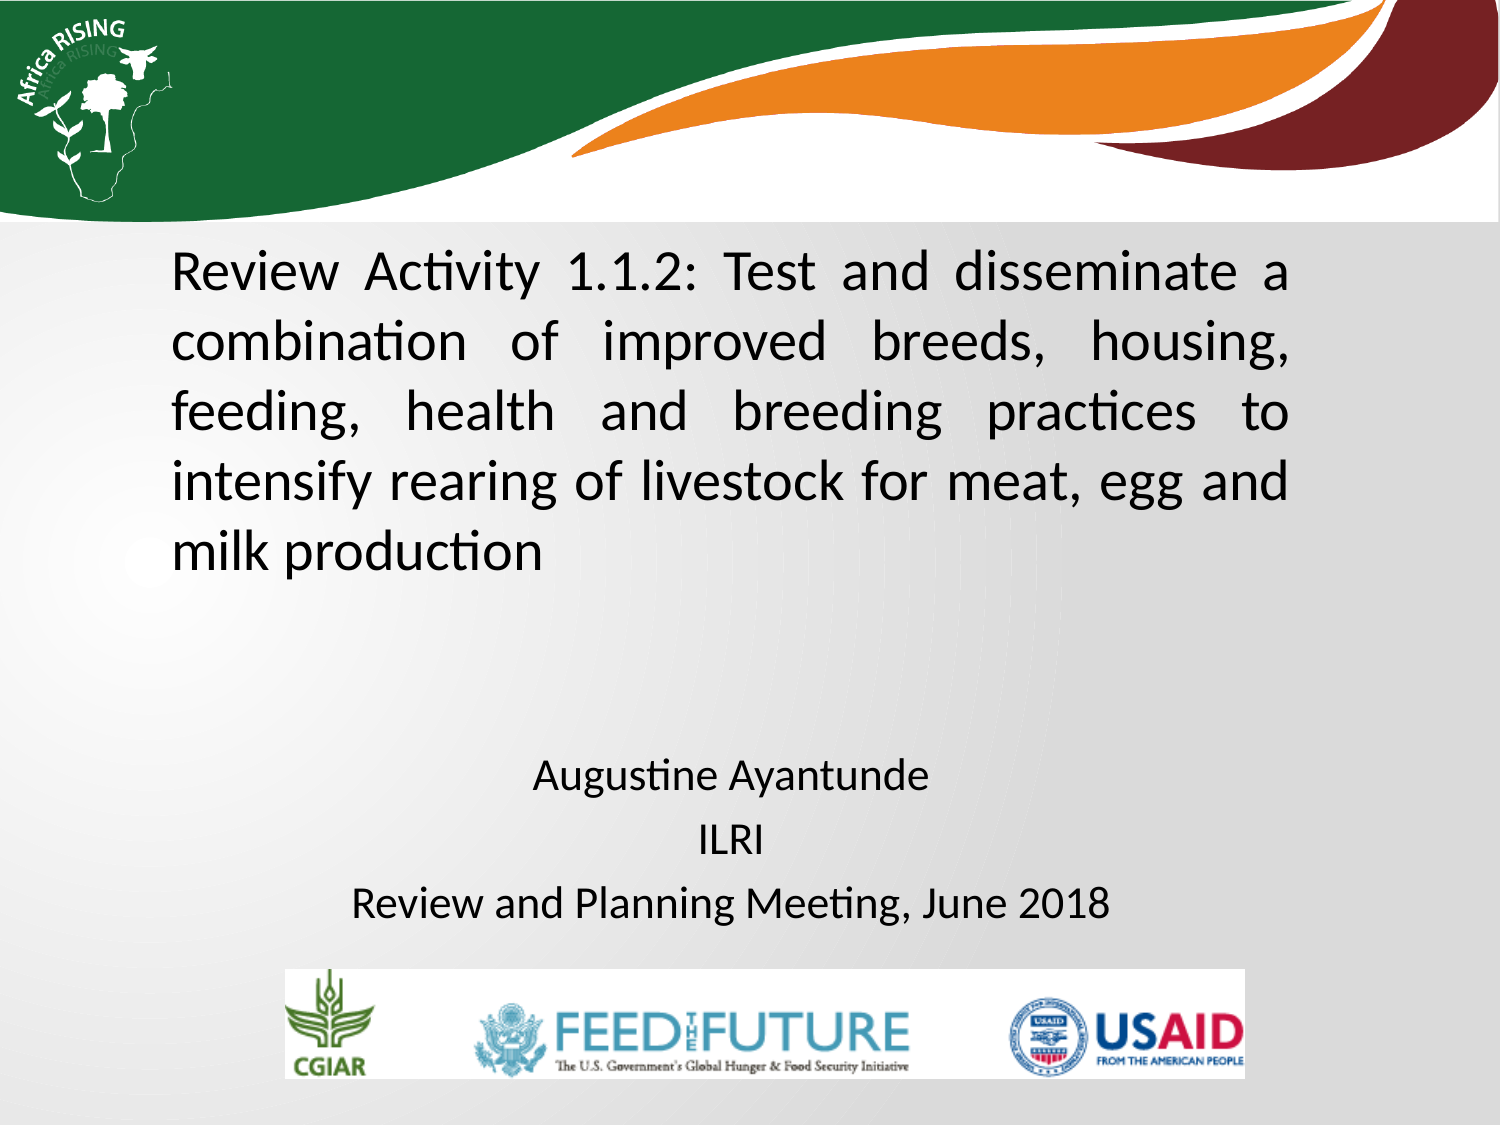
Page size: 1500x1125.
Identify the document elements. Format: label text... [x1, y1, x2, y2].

picture [285, 969, 1245, 1079]
list Augustine Ayantunde ILRI Review and Planning Meeting, June 2018 [303, 737, 1141, 938]
list Review Activity 1.1.2: Test and disseminate a combination of improved breeds, housing, feeding, health and breeding practices to intensify rearing of livestock for meat, egg and milk production [137, 224, 1307, 413]
picture [0, 0, 1499, 222]
